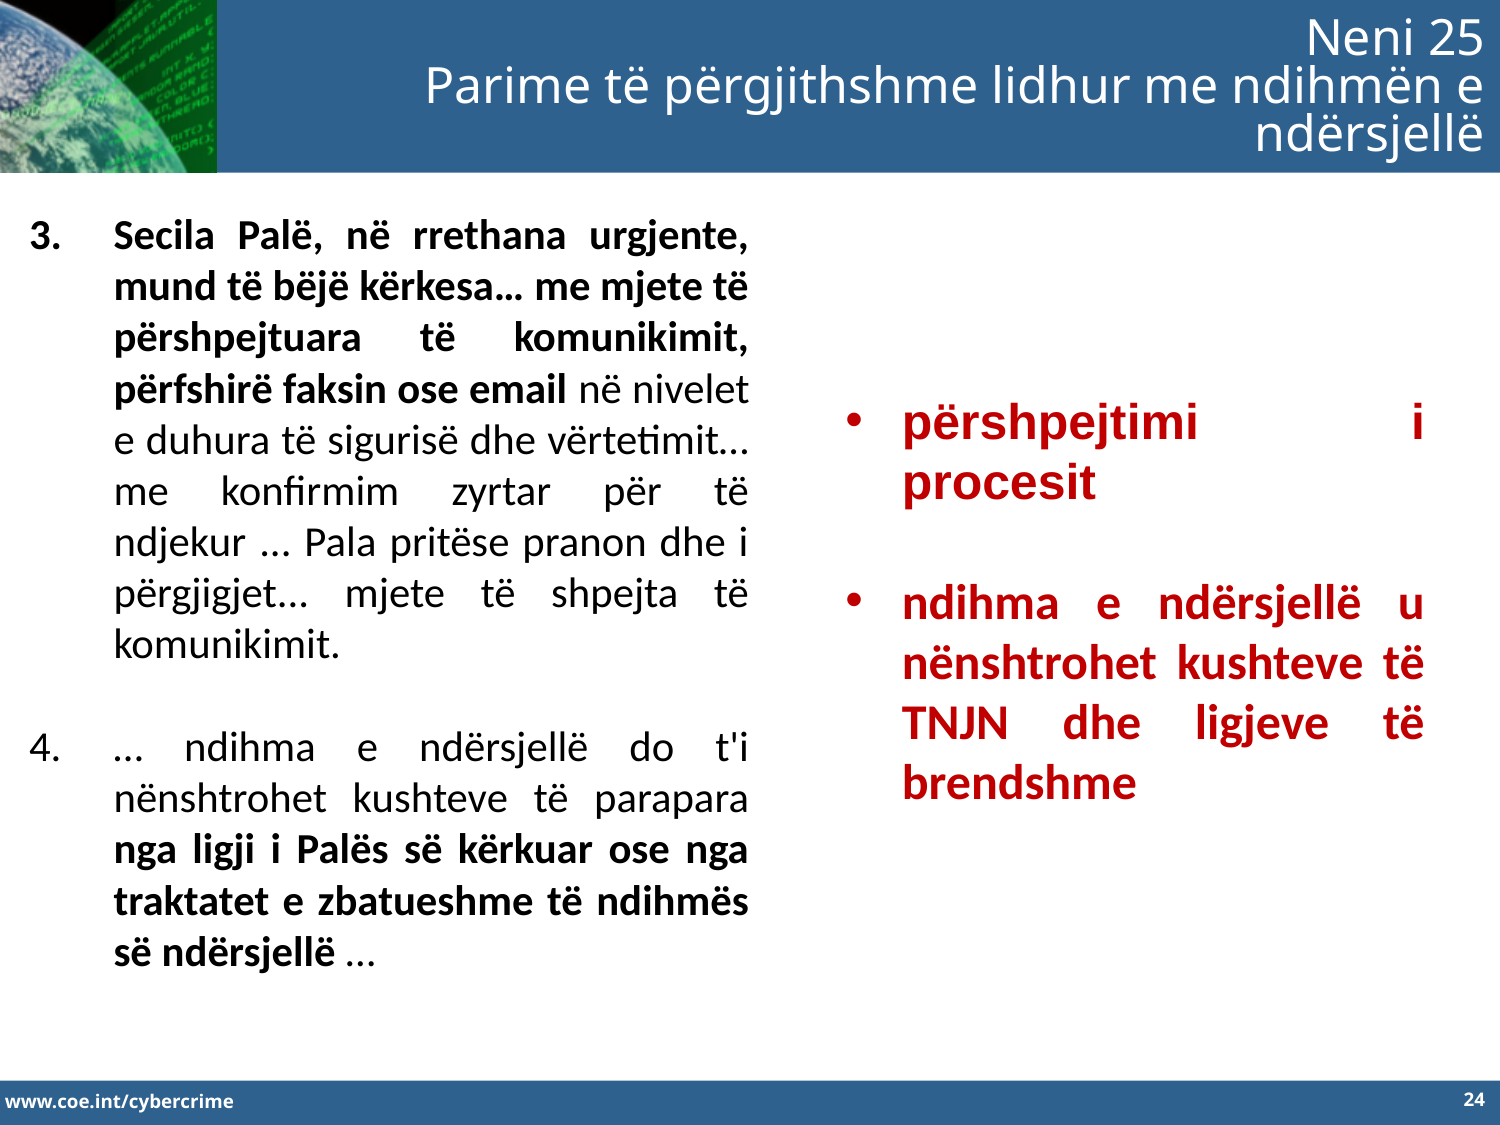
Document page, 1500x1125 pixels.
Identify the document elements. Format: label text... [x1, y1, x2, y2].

text_box Neni 25 Parime të përgjithshme lidhur me ndihmën e ndërsjellë [252, 13, 1500, 166]
picture [0, 1, 217, 173]
text_box Secila Palë, në rrethana urgjente, mund të bëjë kërkesa… me mjete të përshpejtuara të komunikimit, përfshirë faksin ose email në nivelet e duhura të sigurisë dhe vërtetimit… me konfirmim zyrtar për të ndjekur ... Pala pritëse pranon dhe i përgjigjet... mjete të shpejta të komunikimit. … ndihma e ndërsjellë do t'i nënshtrohet kushteve të parapara nga ligji i Palës së kërkuar ose nga traktatet e zbatueshme të ndihmës së ndërsjellë … [14, 199, 765, 983]
text_box përshpejtimi i procesit ndihma e ndërsjellë u nënshtrohet kushteve të TNJN dhe ligjeve të brendshme [830, 381, 1440, 817]
slide_number 24 [1149, 1079, 1500, 1125]
